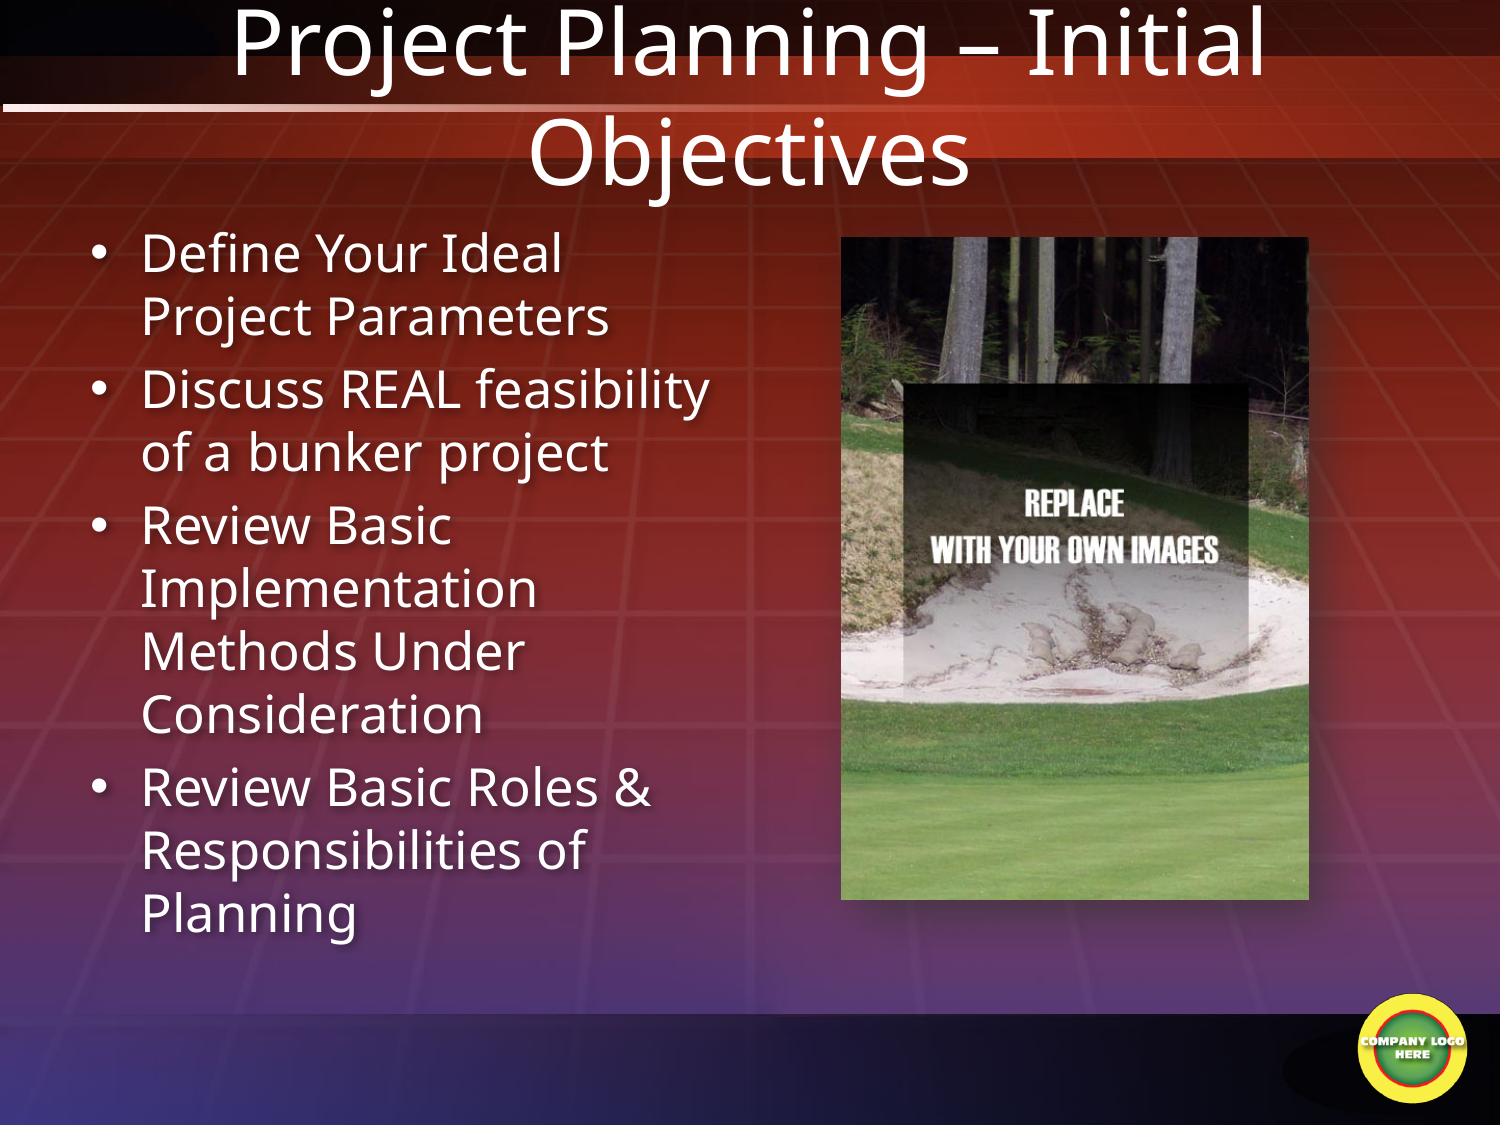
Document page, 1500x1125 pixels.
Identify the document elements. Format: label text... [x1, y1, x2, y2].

picture [0, 0, 1500, 1125]
list Define Your Ideal Project Parameters Discuss REAL feasibility of a bunker project Review Basic Implementation Methods Under Consideration Review Basic Roles & Responsibilities of Planning [75, 212, 750, 955]
title Project Planning – Initial Objectives [75, 0, 1425, 188]
